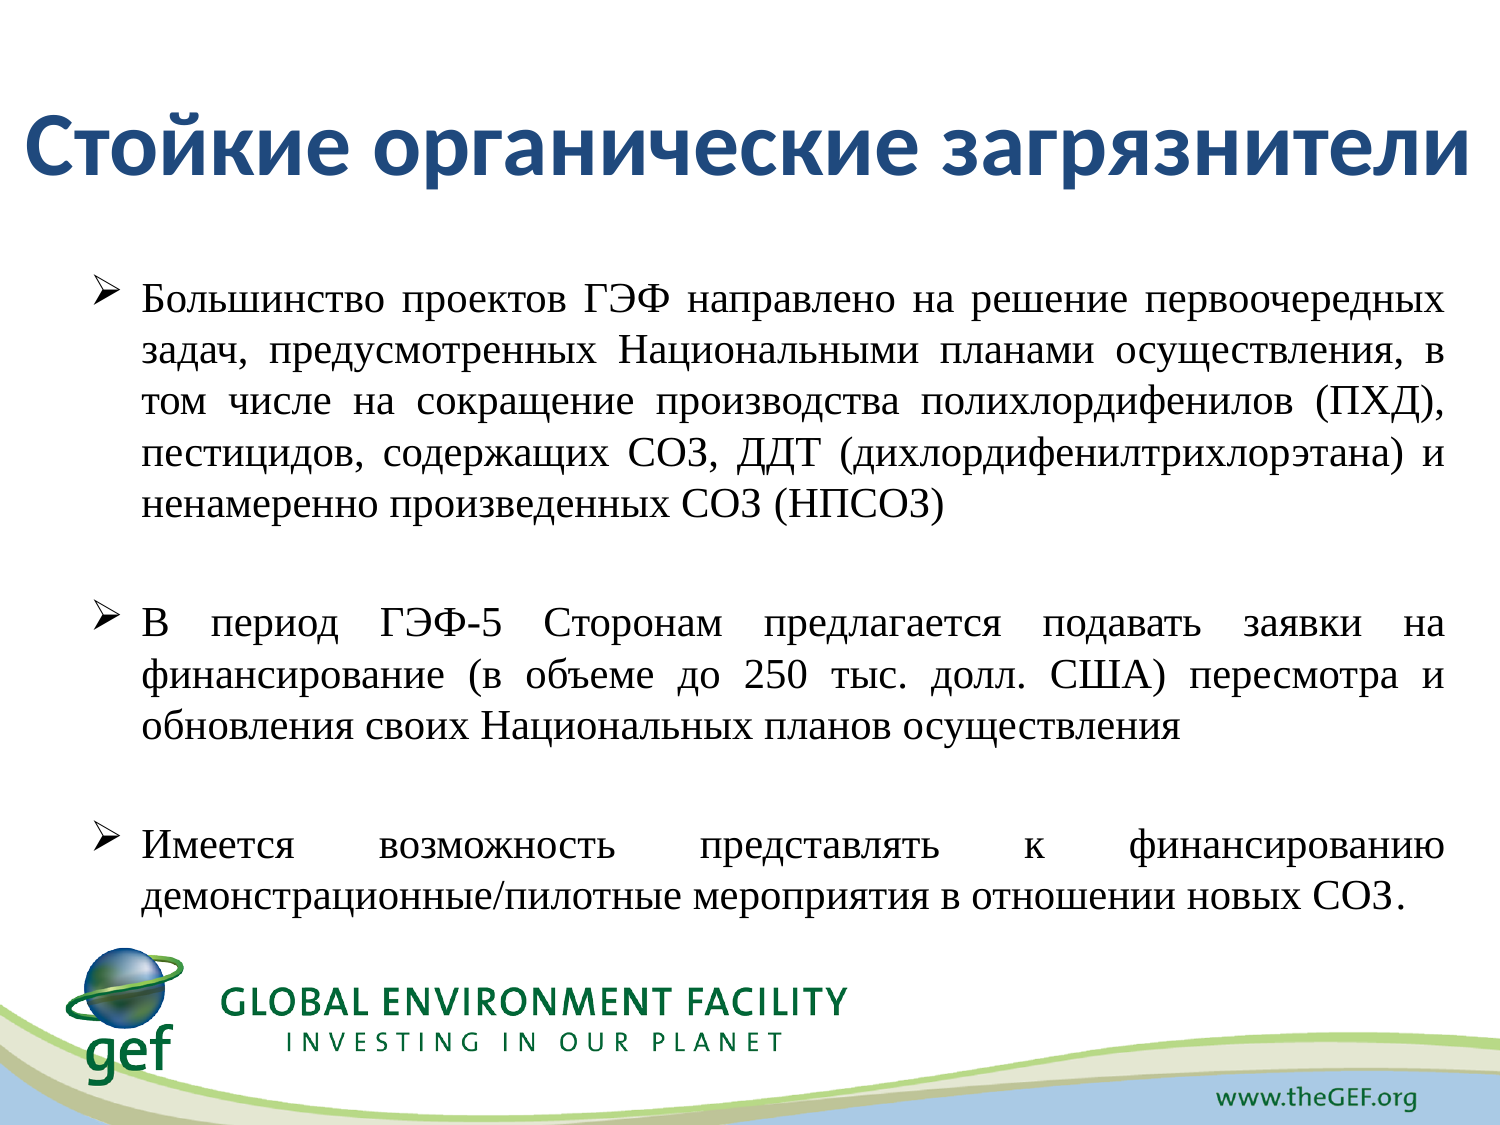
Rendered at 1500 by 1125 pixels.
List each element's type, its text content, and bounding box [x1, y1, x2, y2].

picture [0, 920, 1500, 1125]
list Большинство проектов ГЭФ направлено на решение первоочередных задач, предусмотренных Национальными планами осуществления, в том числе на сокращение производства полихлордифенилов (ПХД), пестицидов, содержащих СОЗ, ДДТ (дихлордифенилтрихлорэтана) и ненамеренно произведенных СОЗ (НПСОЗ) В период ГЭФ-5 Сторонам предлагается подавать заявки на финансирование (в объеме до 250 тыс. долл. США) пересмотра и обновления своих Национальных планов осуществления Имеется возможность представлять к финансированию демонстрационные/пилотные мероприятия в отношении новых СОЗ. [74, 262, 1463, 938]
title Стойкие органические загрязнители [0, 44, 1500, 233]
